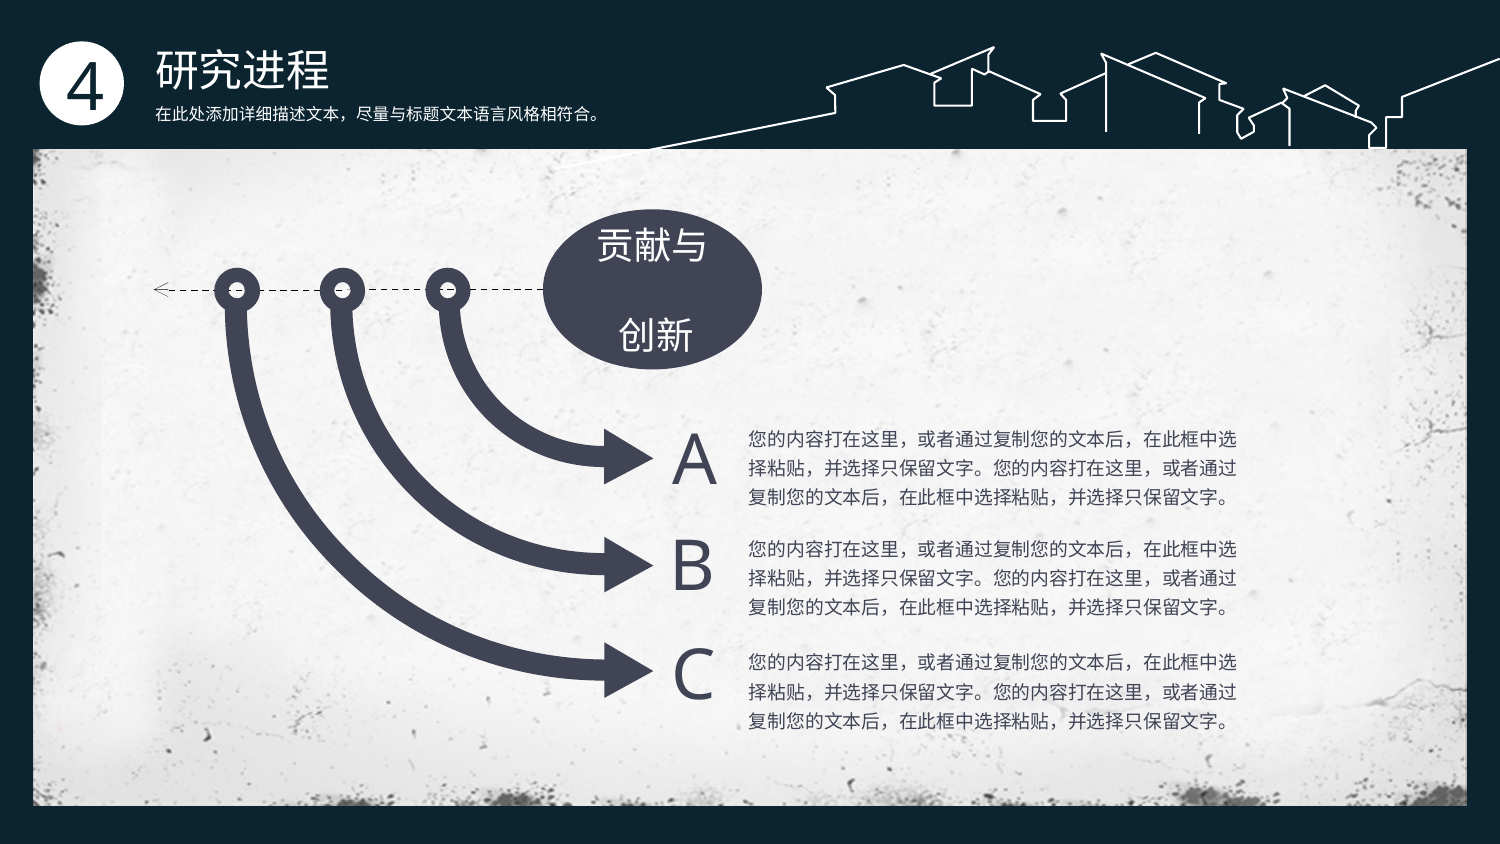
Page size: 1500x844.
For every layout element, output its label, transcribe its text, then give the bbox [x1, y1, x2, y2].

text_box [224, 302, 654, 698]
picture [33, 149, 1467, 806]
text_box B [660, 515, 725, 610]
text_box 您的内容打在这里，或者通过复制您的文本后，在此框中选择粘贴，并选择只保留文字。您的内容打在这里，或者通过复制您的文本后，在此框中选择粘贴，并选择只保留文字。 [739, 416, 1249, 514]
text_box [554, 46, 1500, 169]
text_box 4 [39, 41, 124, 126]
text_box 贡献与 创新 [542, 209, 762, 370]
text_box 您的内容打在这里，或者通过复制您的文本后，在此框中选择粘贴，并选择只保留文字。您的内容打在这里，或者通过复制您的文本后，在此框中选择粘贴，并选择只保留文字。 [739, 639, 1249, 737]
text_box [140, 35, 637, 132]
text_box [17, 7, 1483, 149]
text_box 您的内容打在这里，或者通过复制您的文本后，在此框中选择粘贴，并选择只保留文字。您的内容打在这里，或者通过复制您的文本后，在此框中选择粘贴，并选择只保留文字。 [739, 526, 1249, 624]
text_box [214, 267, 261, 311]
text_box [153, 282, 176, 297]
text_box [425, 267, 471, 311]
text_box A [663, 409, 728, 503]
text_box [319, 267, 366, 311]
text_box [330, 302, 654, 593]
text_box [438, 302, 654, 485]
text_box C [662, 624, 726, 719]
